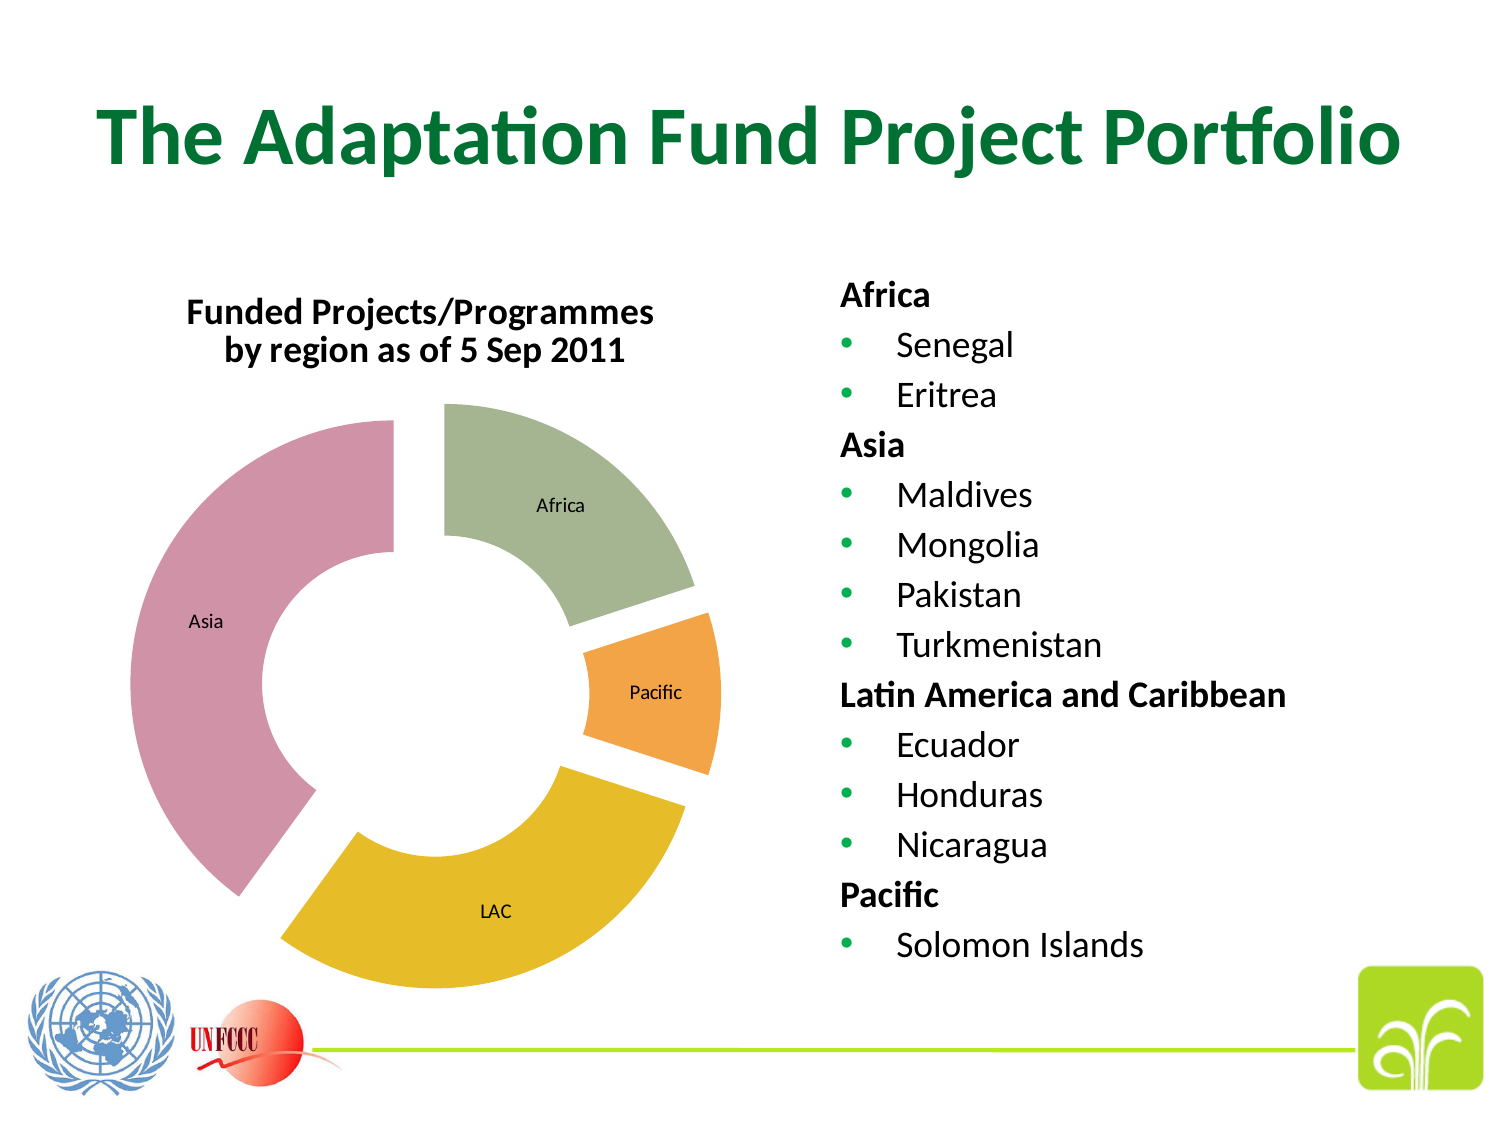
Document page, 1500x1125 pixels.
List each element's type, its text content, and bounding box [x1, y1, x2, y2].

picture [1324, 948, 1500, 1105]
picture [24, 962, 351, 1106]
title The Adaptation Fund Project Portfolio [74, 37, 1426, 226]
text_box Africa Senegal Eritrea Asia Maldives Mongolia Pakistan Turkmenistan Latin America and Caribbean Ecuador Honduras Nicaragua Pacific Solomon Islands [824, 262, 1338, 1005]
chart [74, 262, 776, 1006]
